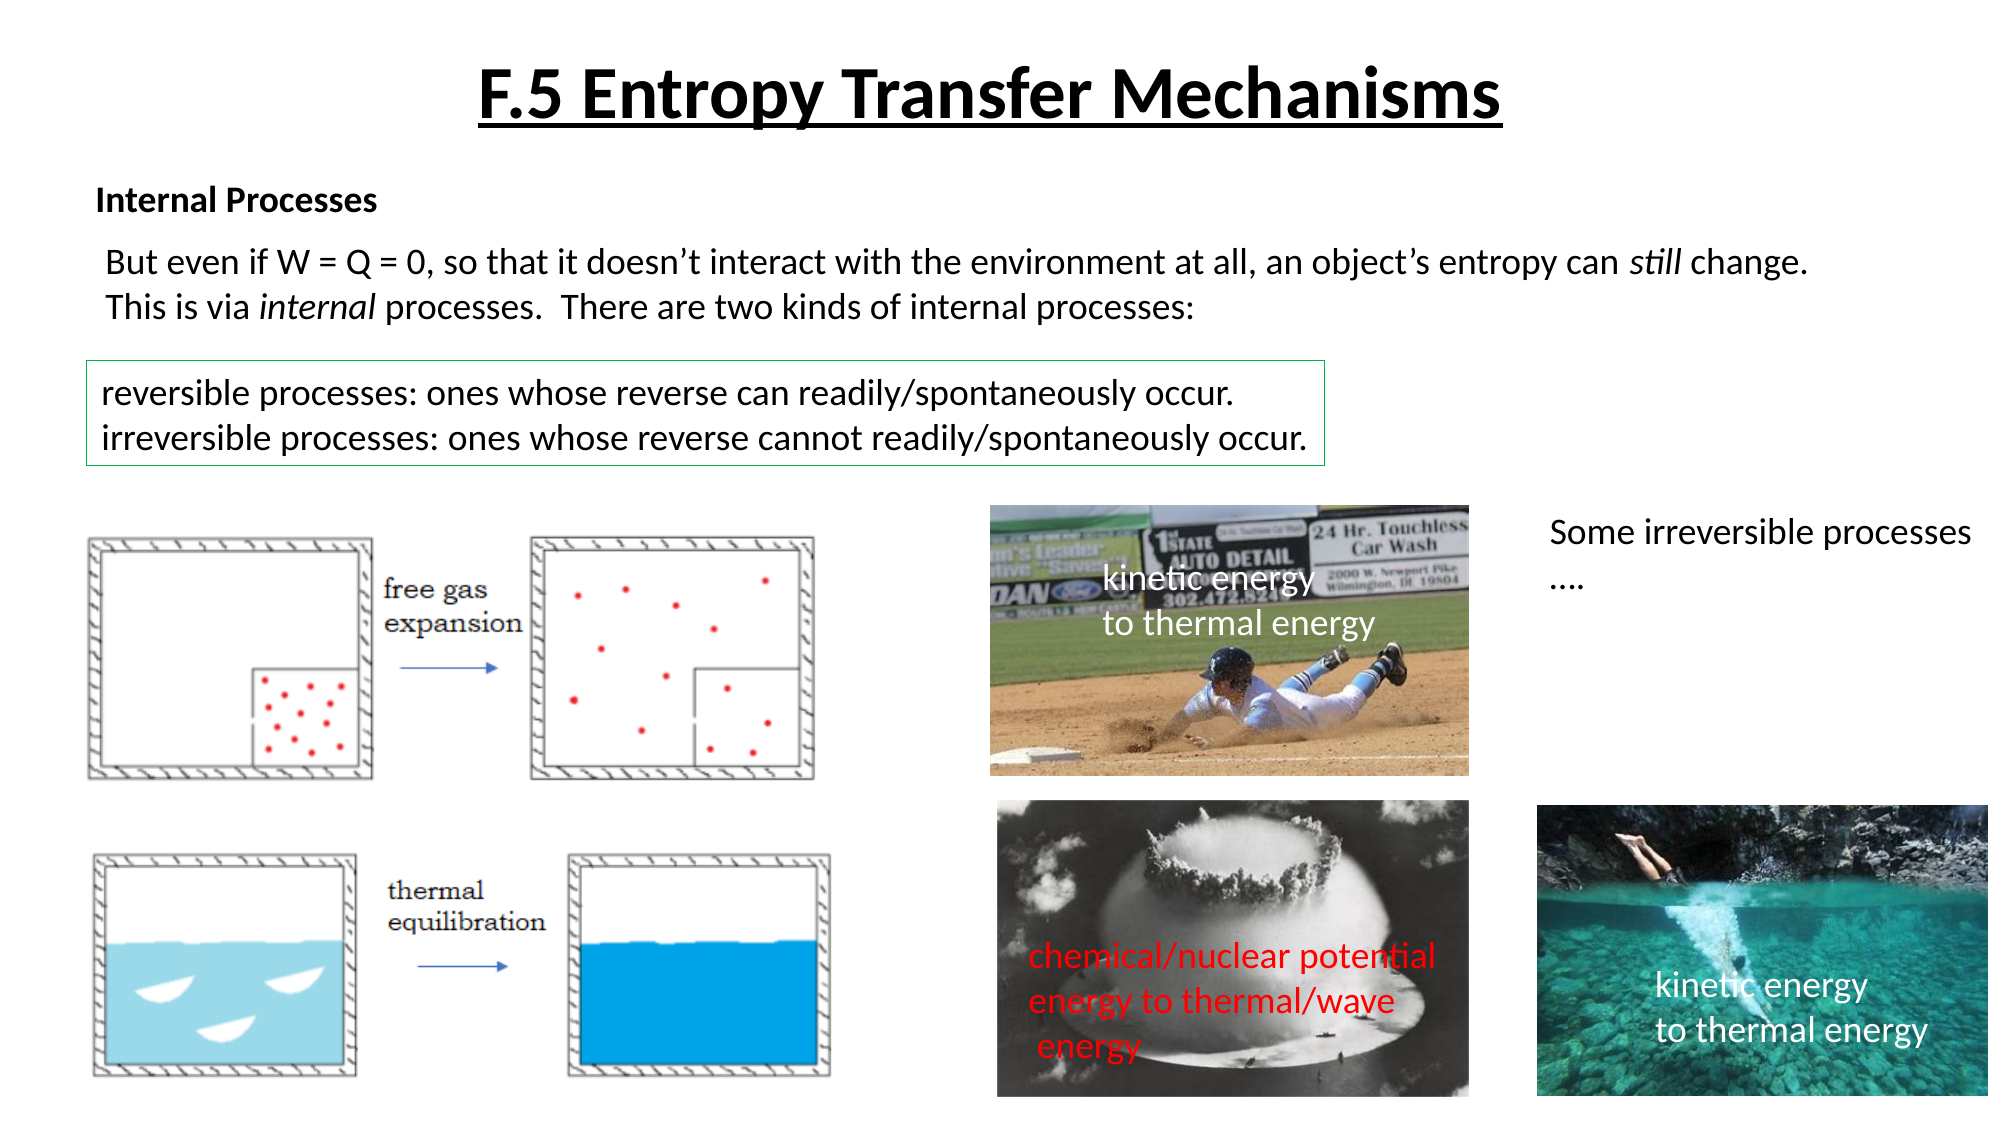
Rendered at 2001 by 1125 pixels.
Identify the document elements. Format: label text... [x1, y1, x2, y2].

text_box F.5 Entropy Transfer Mechanisms [463, 56, 1734, 168]
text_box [79, 837, 852, 1095]
picture [992, 794, 1473, 1103]
text_box But even if W = Q = 0, so that it doesn’t interact with the environment at all, an object’s entropy can still change. This is via internal processes. There are two kinds of internal processes: [90, 229, 1825, 334]
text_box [76, 521, 828, 798]
picture [1532, 796, 1990, 1101]
text_box Internal Processes [80, 167, 393, 227]
text_box Some irreversible processes …. [1535, 499, 1988, 605]
picture [983, 499, 1473, 780]
text_box reversible processes: ones whose reverse can readily/spontaneously occur. irreversible processes: ones whose reverse cannot readily/spontaneously occur. [86, 360, 1325, 466]
